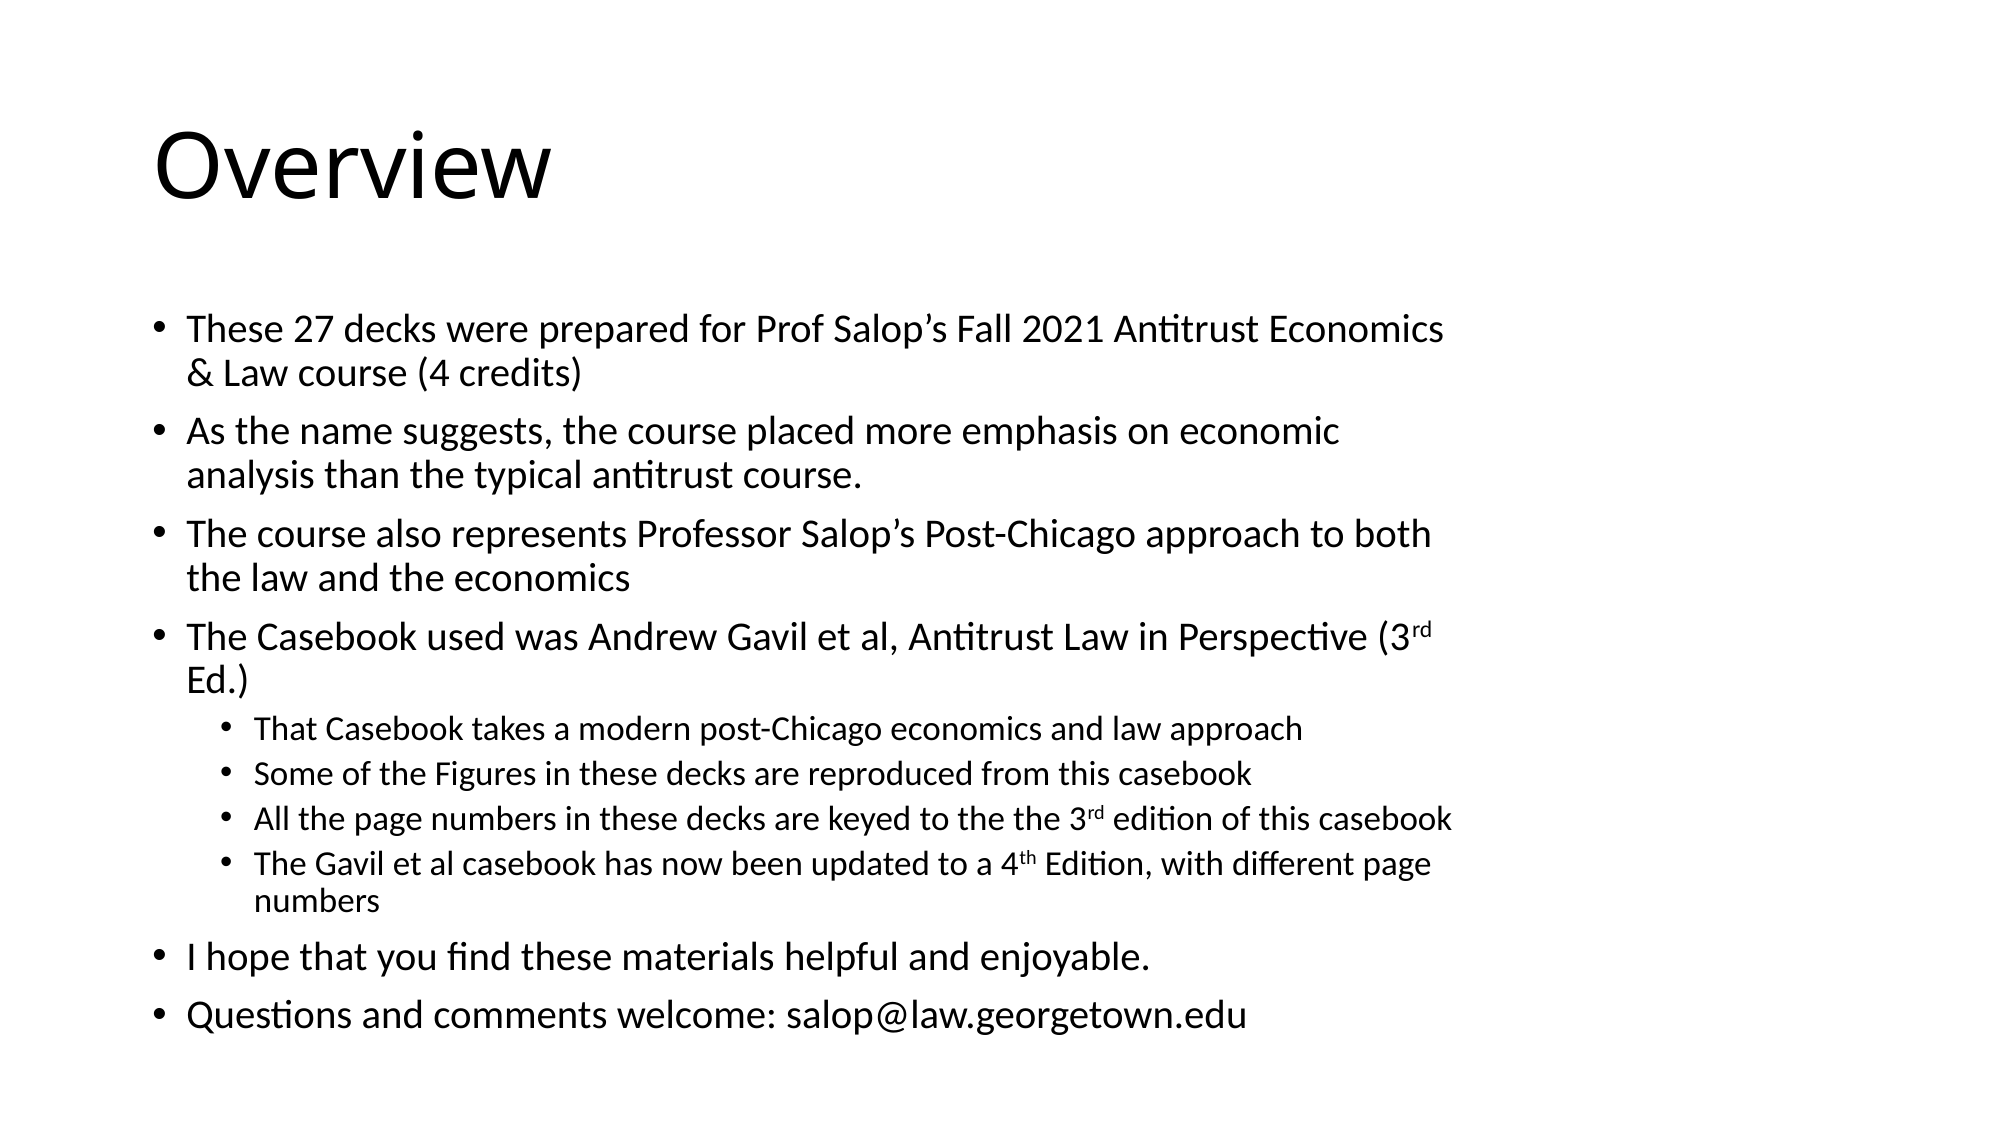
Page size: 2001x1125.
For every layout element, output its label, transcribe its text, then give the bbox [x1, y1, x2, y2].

title Overview [137, 59, 1863, 278]
list These 27 decks were prepared for Prof Salop’s Fall 2021 Antitrust Economics & Law course (4 credits) As the name suggests, the course placed more emphasis on economic analysis than the typical antitrust course. The course also represents Professor Salop’s Post-Chicago approach to both the law and the economics The Casebook used was Andrew Gavil et al, Antitrust Law in Perspective (3rd Ed.) That Casebook takes a modern post-Chicago economics and law approach Some of the Figures in these decks are reproduced from this casebook All the page numbers in these decks are keyed to the the 3rd edition of this casebook The Gavil et al casebook has now been updated to a 4th Edition, with different page numbers I hope that you find these materials helpful and enjoyable. Questions and comments welcome: salop@law.georgetown.edu [137, 299, 1470, 1066]
